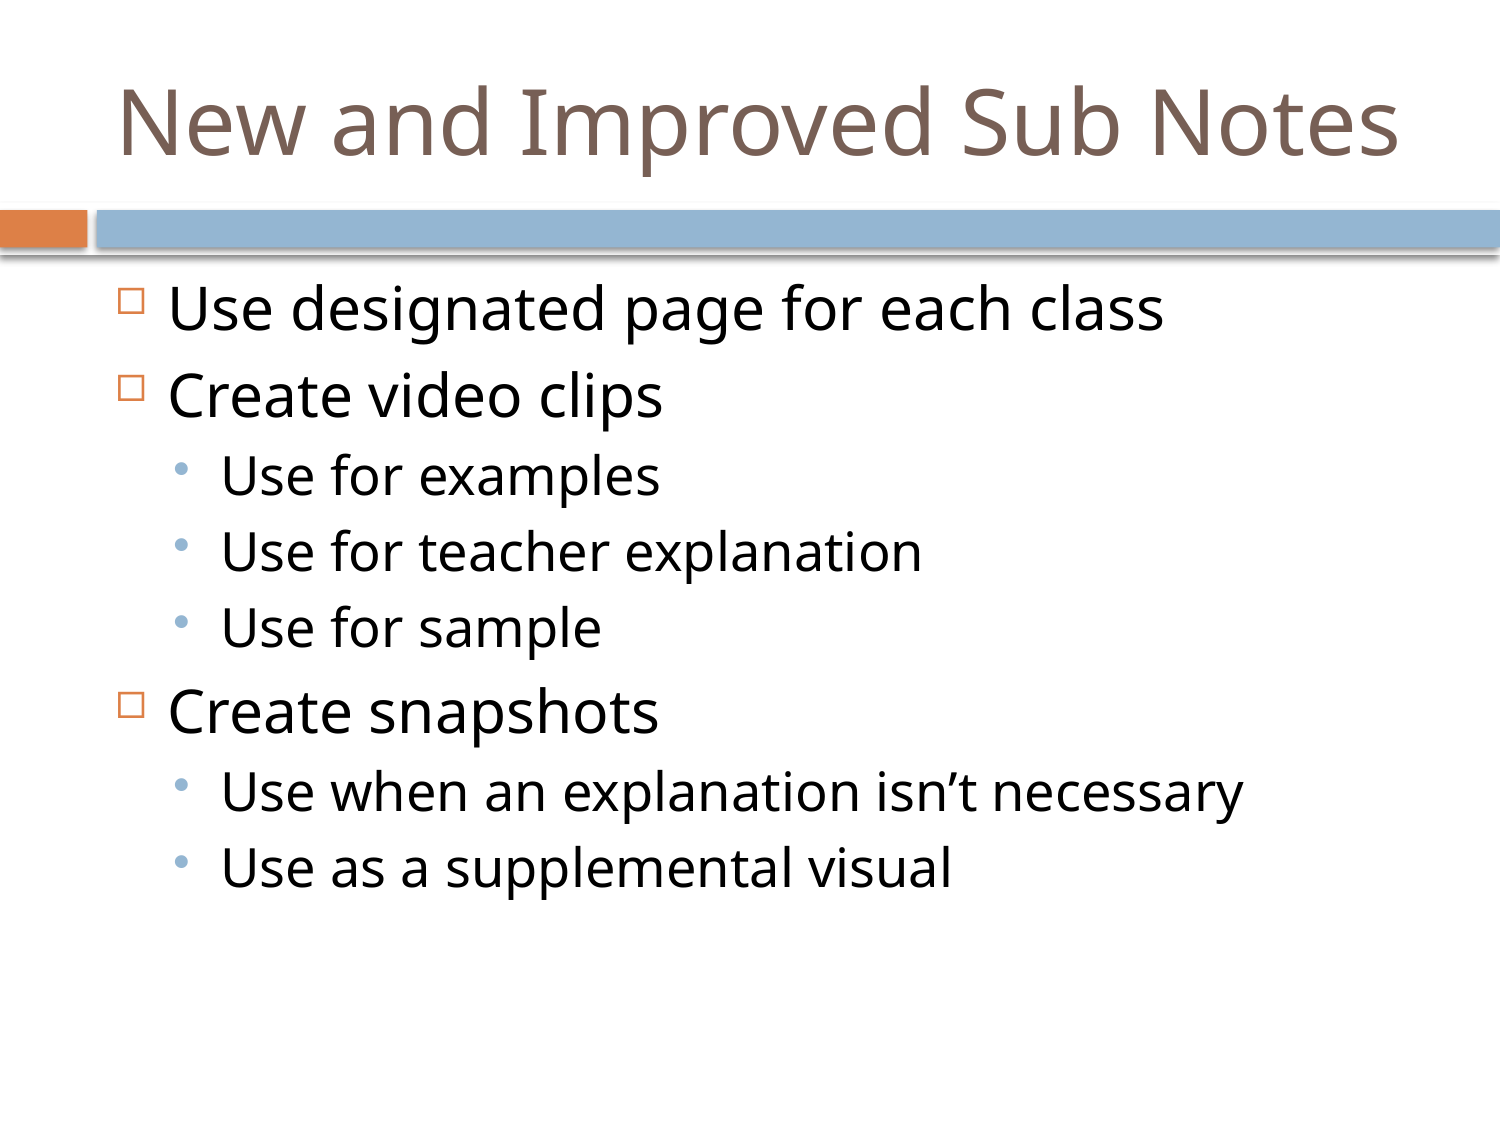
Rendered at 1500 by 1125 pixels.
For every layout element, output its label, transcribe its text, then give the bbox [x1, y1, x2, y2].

list Use designated page for each class Create video clips Use for examples Use for teacher explanation Use for sample Create snapshots Use when an explanation isn’t necessary Use as a supplemental visual [100, 262, 1438, 1000]
title New and Improved Sub Notes [100, 37, 1438, 200]
